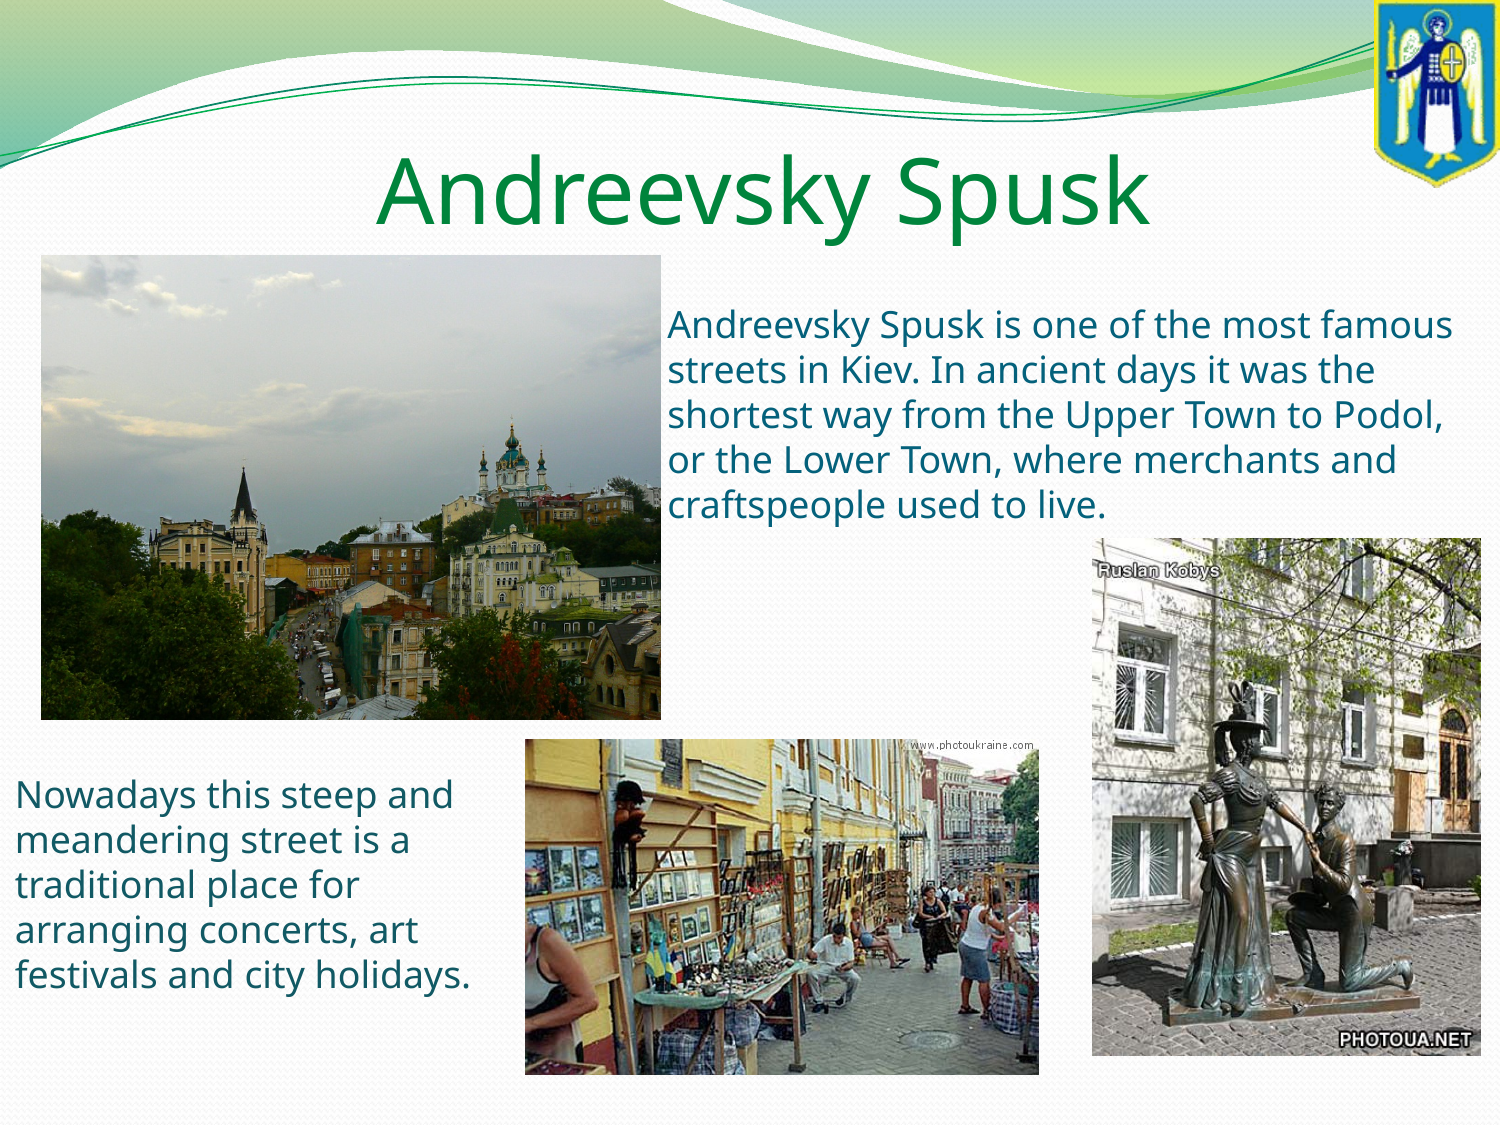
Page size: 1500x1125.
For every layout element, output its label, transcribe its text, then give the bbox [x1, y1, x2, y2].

picture [40, 255, 661, 720]
text_box Nowadays this steep and meandering street is a traditional place for arranging concerts, art festivals and city holidays. [0, 763, 518, 1003]
text_box Andreevsky Spusk [361, 125, 1168, 251]
picture [525, 739, 1039, 1075]
title Andreevsky Spusk is one of the most famous streets in Kiev. In ancient days it was the shortest way from the Upper Town to Podol, or the Lower Town, where merchants and craftspeople used to live. [667, 337, 1464, 526]
picture [1092, 538, 1481, 1057]
picture [1374, 0, 1500, 188]
